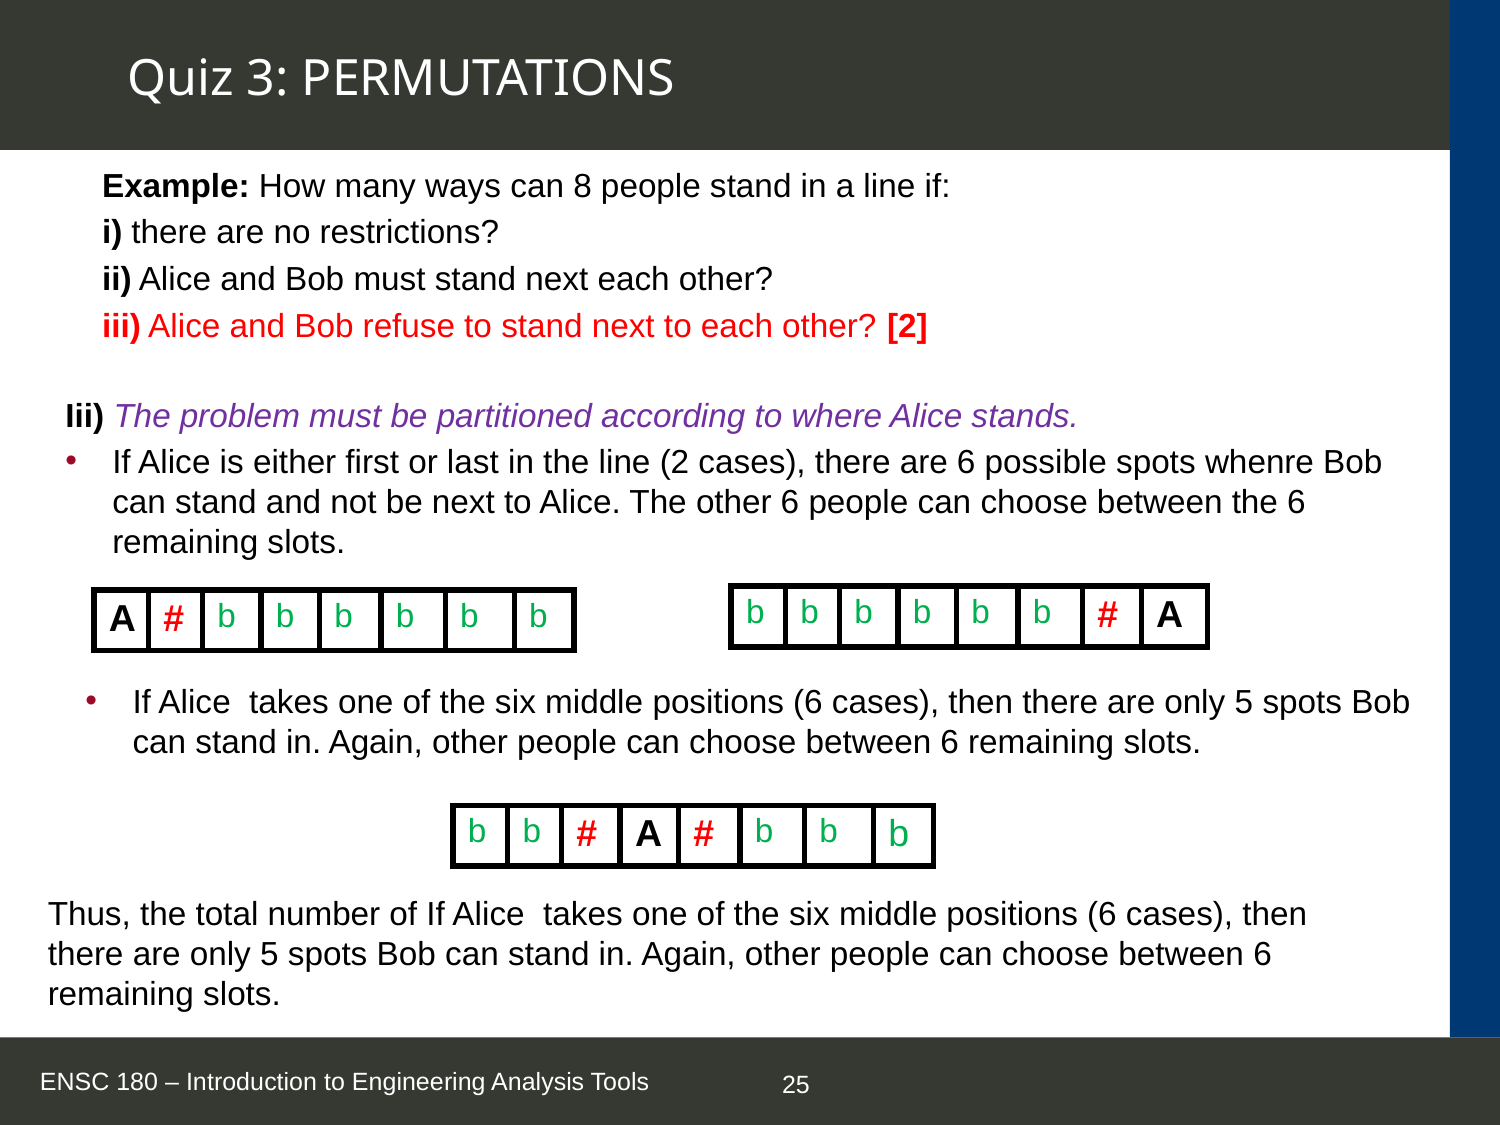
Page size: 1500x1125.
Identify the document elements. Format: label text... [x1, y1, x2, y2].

table_header b [456, 808, 505, 863]
title Quiz 3: PERMUTATIONS [112, 37, 1450, 138]
table_header b [264, 593, 317, 648]
table_header A [623, 808, 676, 863]
table_header b [384, 593, 443, 648]
table_header # [681, 808, 737, 863]
list Example: How many ways can 8 people stand in a line if: i) there are no restrictions? ii) Alice and Bob must stand next each other? iii) Alice and Bob refuse to stand next to each other? [2] [86, 156, 1362, 386]
table_header b [788, 589, 837, 644]
footer ENSC 180 – Introduction to Engineering Analysis Tools [24, 1057, 740, 1113]
text_box Thus, the total number of If Alice takes one of the six middle positions (6 cases), then there are only 5 spots Bob can stand in. Again, other people can choose between 6 remaining slots. [33, 884, 1394, 1020]
table_header b [322, 593, 378, 648]
table_header b [959, 589, 1015, 644]
text_box Iii) The problem must be partitioned according to where Alice stands. If Alice is either first or last in the line (2 cases), there are 6 possible spots whenre Bob can stand and not be next to Alice. The other 6 people can choose between the 6 remaining slots. [50, 386, 1412, 568]
table_header b [901, 589, 954, 644]
table_header b [510, 808, 559, 863]
list Example: How many ways can 8 people stand in a line if: i) there are no restrictions? ii) Alice and Bob must stand next each other? iii) Alice and Bob refuse to stand next to each other? [2] [86, 768, 1362, 884]
table_header # [564, 808, 617, 863]
table_header b [448, 593, 512, 648]
table_header b [807, 808, 871, 863]
table_header # [1085, 589, 1139, 644]
table_header A [97, 593, 146, 648]
table_header b [743, 808, 802, 863]
table_header b [842, 589, 895, 644]
text_box If Alice takes one of the six middle positions (6 cases), then there are only 5 spots Bob can stand in. Again, other people can choose between 6 remaining slots. [70, 673, 1432, 768]
table_header b [205, 593, 258, 648]
table_header b [876, 808, 931, 863]
table_header b [517, 593, 571, 648]
list Example: How many ways can 8 people stand in a line if: i) there are no restrictions? ii) Alice and Bob must stand next each other? iii) Alice and Bob refuse to stand next to each other? [2] [86, 568, 1362, 673]
table_header b [1021, 589, 1080, 644]
table_header A [1144, 589, 1205, 644]
table_header # [151, 593, 200, 648]
table_header b [734, 589, 783, 644]
